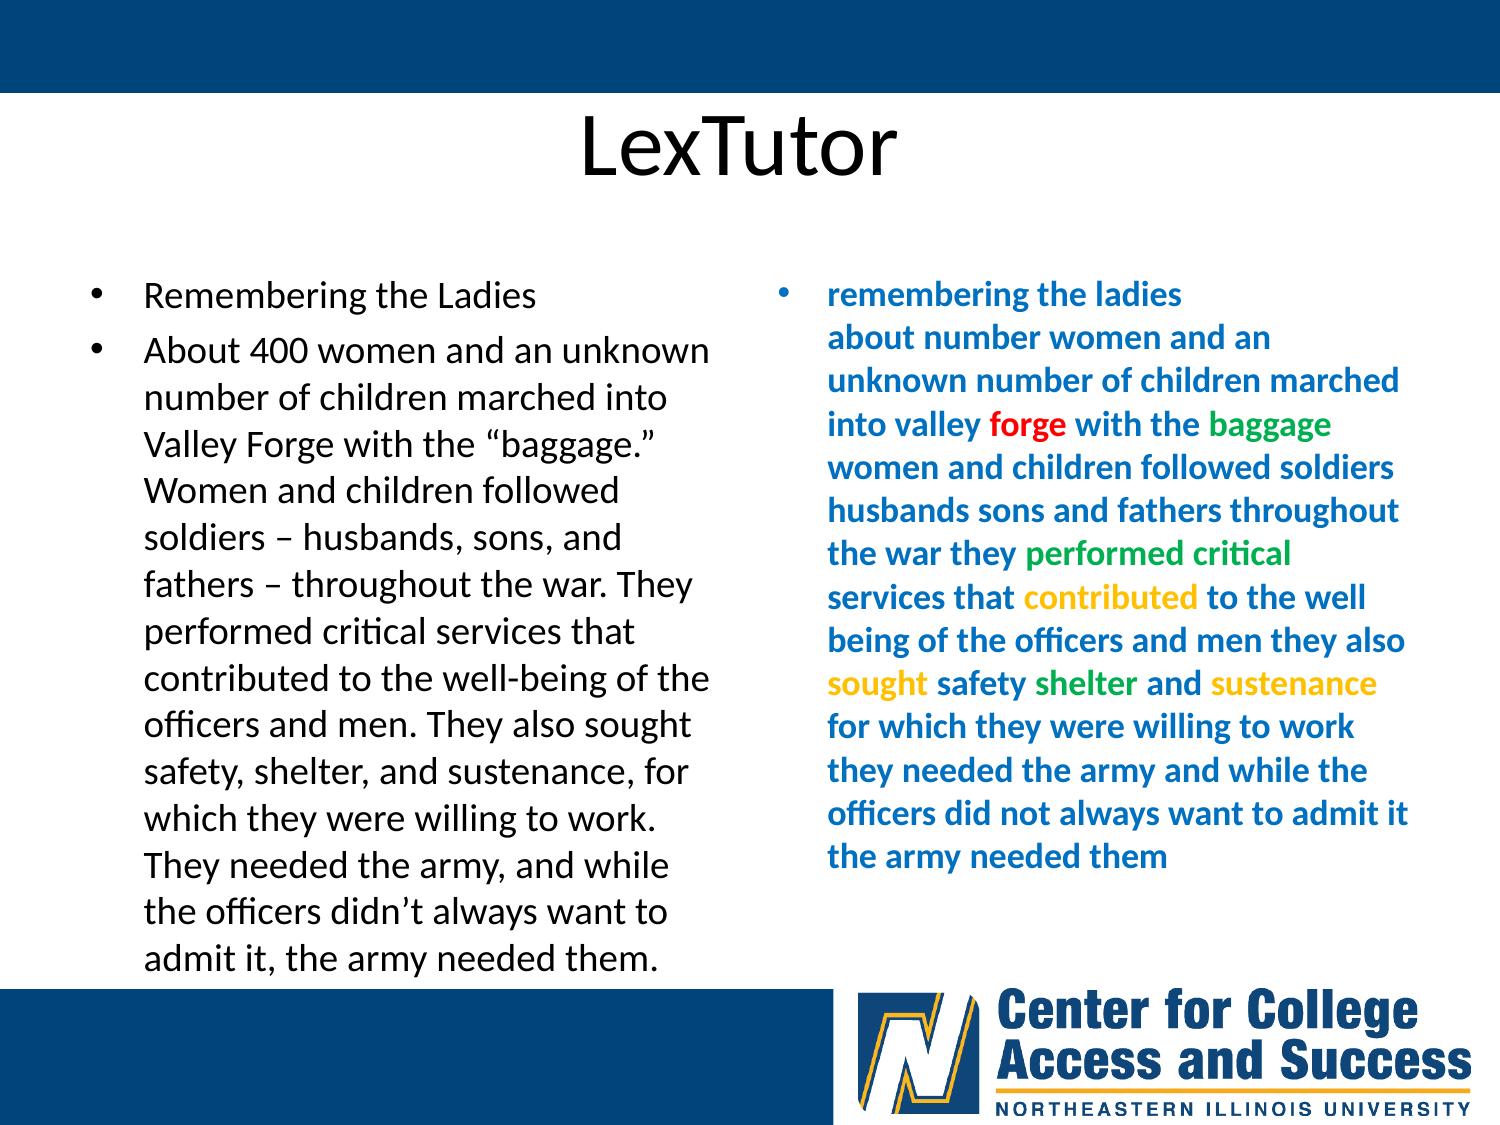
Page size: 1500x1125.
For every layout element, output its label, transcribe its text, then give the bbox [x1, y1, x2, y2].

picture [0, 0, 1500, 93]
list Remembering the Ladies About 400 women and an unknown number of children marched into Valley Forge with the “baggage.” Women and children followed soldiers – husbands, sons, and fathers – throughout the war. They performed critical services that contributed to the well-being of the officers and men. They also sought safety, shelter, and sustenance, for which they were willing to work. They needed the army, and while the officers didn’t always want to admit it, the army needed them. [75, 262, 738, 988]
title LexTutor [75, 102, 1425, 233]
list remembering the ladies about number women and an unknown number of children marched into valley forge with the baggage women and children followed soldiers husbands sons and fathers throughout the war they performed critical services that contributed to the well being of the officers and men they also sought safety shelter and sustenance for which they were willing to work they needed the army and while the officers did not always want to admit it the army needed them [762, 262, 1425, 960]
picture [858, 988, 1471, 1116]
picture [0, 989, 834, 1125]
